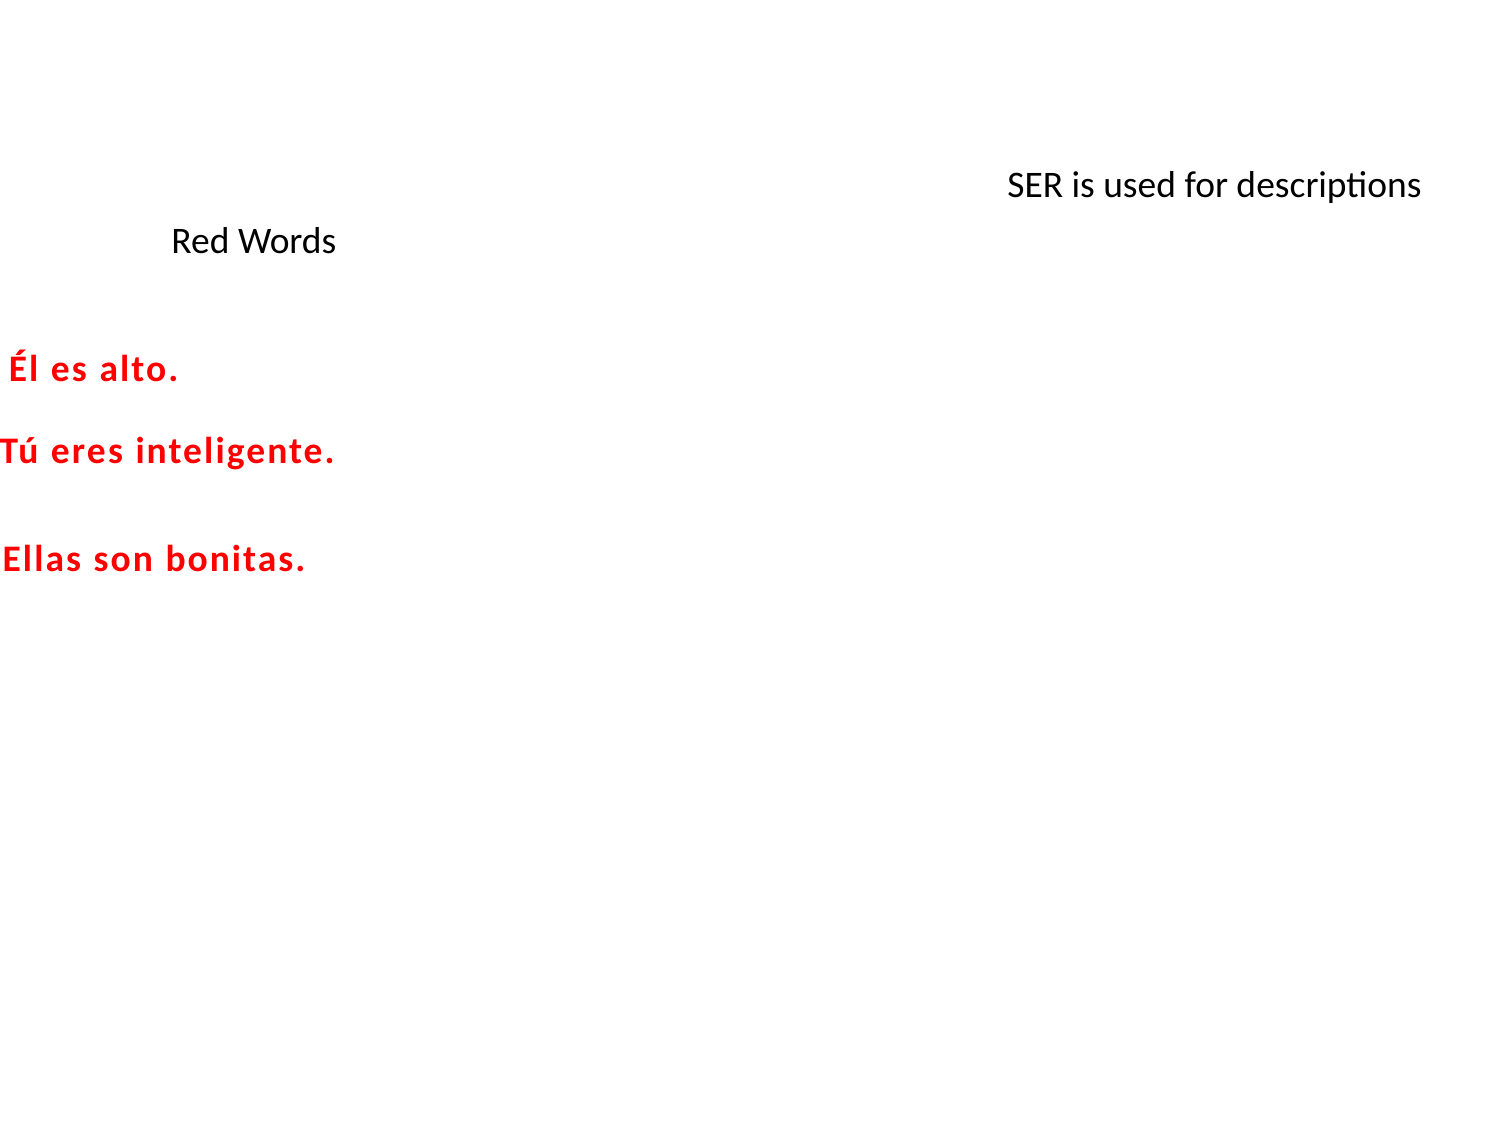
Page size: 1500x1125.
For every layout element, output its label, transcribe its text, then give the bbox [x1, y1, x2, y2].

text_box SER is used for descriptions [992, 152, 1438, 213]
text_box Ellas son bonitas. [0, 526, 322, 632]
text_box Él es alto. [0, 337, 194, 418]
text_box Red Words [156, 208, 352, 268]
text_box Tú eres inteligente. [0, 418, 351, 523]
